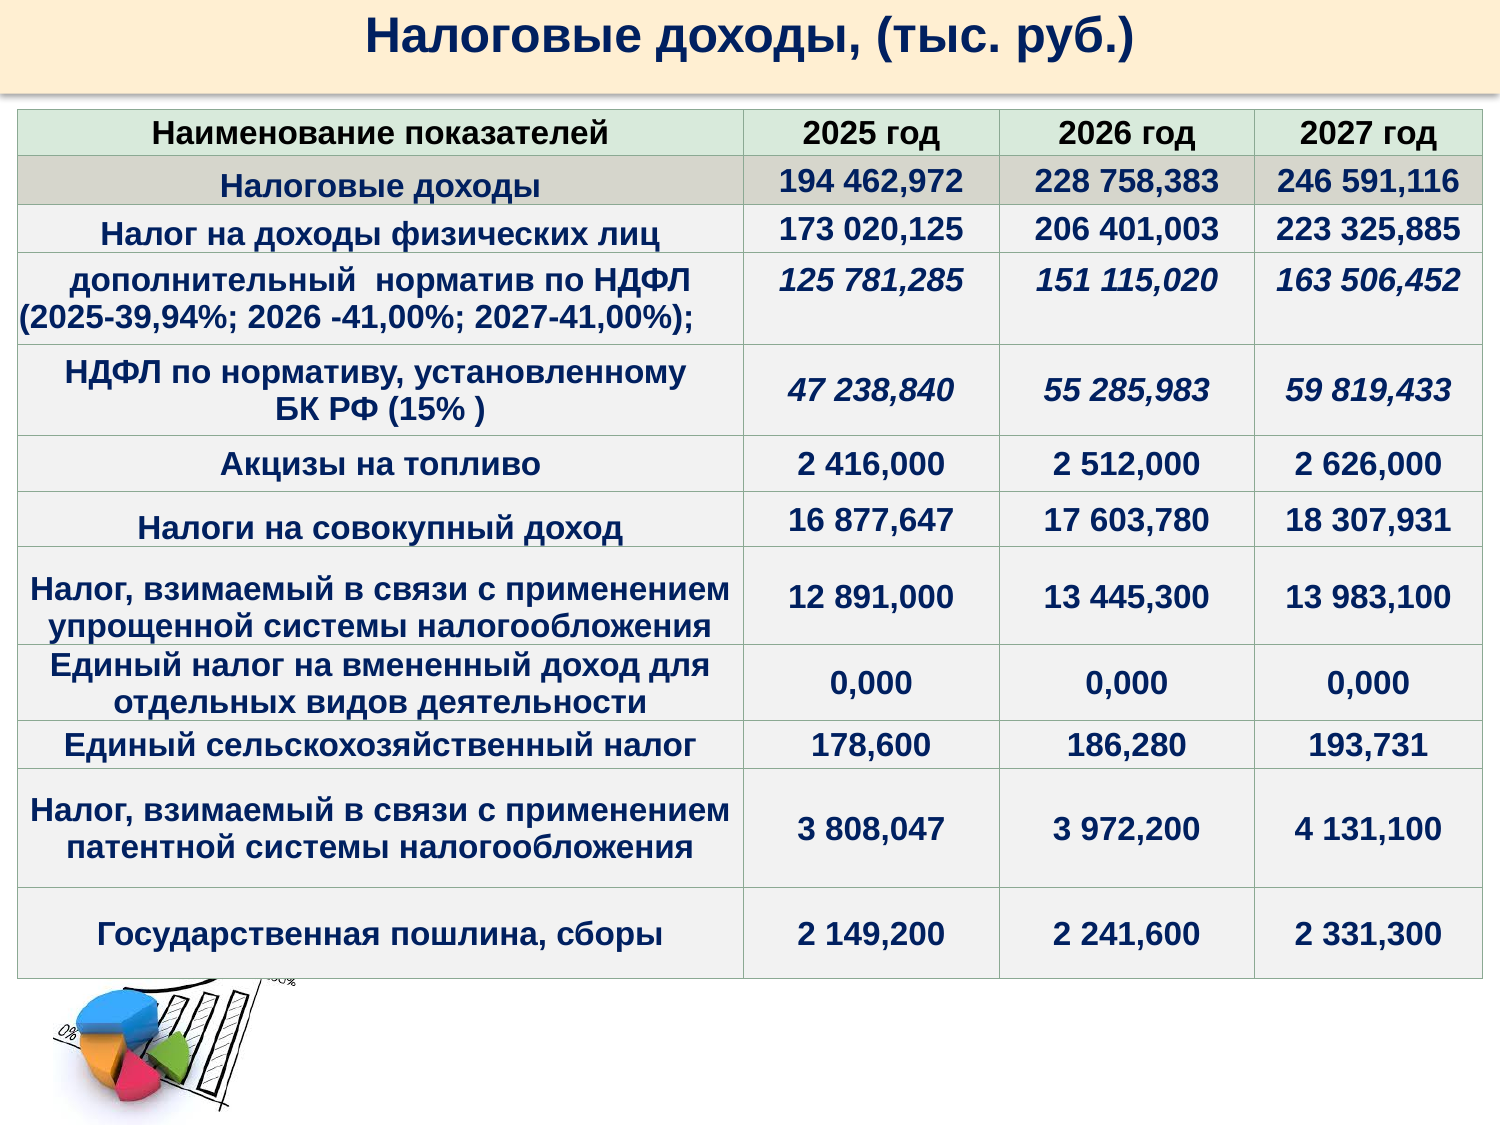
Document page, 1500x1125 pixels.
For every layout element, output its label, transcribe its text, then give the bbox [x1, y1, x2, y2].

table_header 2026 год [1000, 110, 1254, 155]
table_cell дополнительный норматив по НДФЛ (2025-39,94%; 2026 -41,00%; 2027-41,00%); [18, 253, 743, 344]
table_cell 206 401,003 [1000, 205, 1254, 252]
table_cell 194 462,972 [744, 156, 999, 204]
table_cell 0,000 [744, 645, 999, 720]
table_cell 125 781,285 [744, 253, 999, 344]
table_cell Государственная пошлина, сборы [18, 888, 743, 978]
table_cell 2 331,300 [1255, 888, 1482, 978]
table_cell Акцизы на топливо [18, 436, 743, 491]
table_cell 228 758,383 [1000, 156, 1254, 204]
table_cell Налоги на совокупный доход [18, 492, 743, 546]
table_cell 2 149,200 [744, 888, 999, 978]
table_cell 186,280 [1000, 721, 1254, 768]
table_cell 3 972,200 [1000, 769, 1254, 887]
table_header 2027 год [1255, 110, 1482, 155]
table_cell 13 983,100 [1255, 547, 1482, 644]
table_cell 2 416,000 [744, 436, 999, 491]
table_cell Единый налог на вмененный доход для отдельных видов деятельности [18, 645, 743, 720]
table_cell 12 891,000 [744, 547, 999, 644]
table_cell 2 241,600 [1000, 888, 1254, 978]
table_cell Налог на доходы физических лиц [18, 205, 743, 252]
table_cell 0,000 [1000, 645, 1254, 720]
picture [53, 949, 296, 1125]
table_cell 59 819,433 [1255, 345, 1482, 435]
text_box Налоговые доходы, (тыс. руб.) [0, 0, 1500, 94]
table_cell 47 238,840 [744, 345, 999, 435]
table_cell 2 512,000 [1000, 436, 1254, 491]
table_cell 4 131,100 [1255, 769, 1482, 887]
table_cell НДФЛ по нормативу, установленному БК РФ (15% ) [18, 345, 743, 435]
table_cell 193,731 [1255, 721, 1482, 768]
table_cell 3 808,047 [744, 769, 999, 887]
table_cell Налог, взимаемый в связи с применением упрощенной системы налогообложения [18, 547, 743, 644]
table_cell 246 591,116 [1255, 156, 1482, 204]
table_cell 163 506,452 [1255, 253, 1482, 344]
table_cell Единый сельскохозяйственный налог [18, 721, 743, 768]
table_cell 18 307,931 [1255, 492, 1482, 546]
table_cell 173 020,125 [744, 205, 999, 252]
table_cell Налог, взимаемый в связи с применением патентной системы налогообложения [18, 769, 743, 887]
table_cell 223 325,885 [1255, 205, 1482, 252]
table_cell 16 877,647 [744, 492, 999, 546]
table_cell 178,600 [744, 721, 999, 768]
table_cell 0,000 [1255, 645, 1482, 720]
table_cell 13 445,300 [1000, 547, 1254, 644]
table_cell 151 115,020 [1000, 253, 1254, 344]
table_header Наименование показателей [18, 110, 743, 155]
table_header 2025 год [744, 110, 999, 155]
table_cell 17 603,780 [1000, 492, 1254, 546]
table_cell 55 285,983 [1000, 345, 1254, 435]
table_cell Налоговые доходы [18, 156, 743, 204]
table_cell 2 626,000 [1255, 436, 1482, 491]
